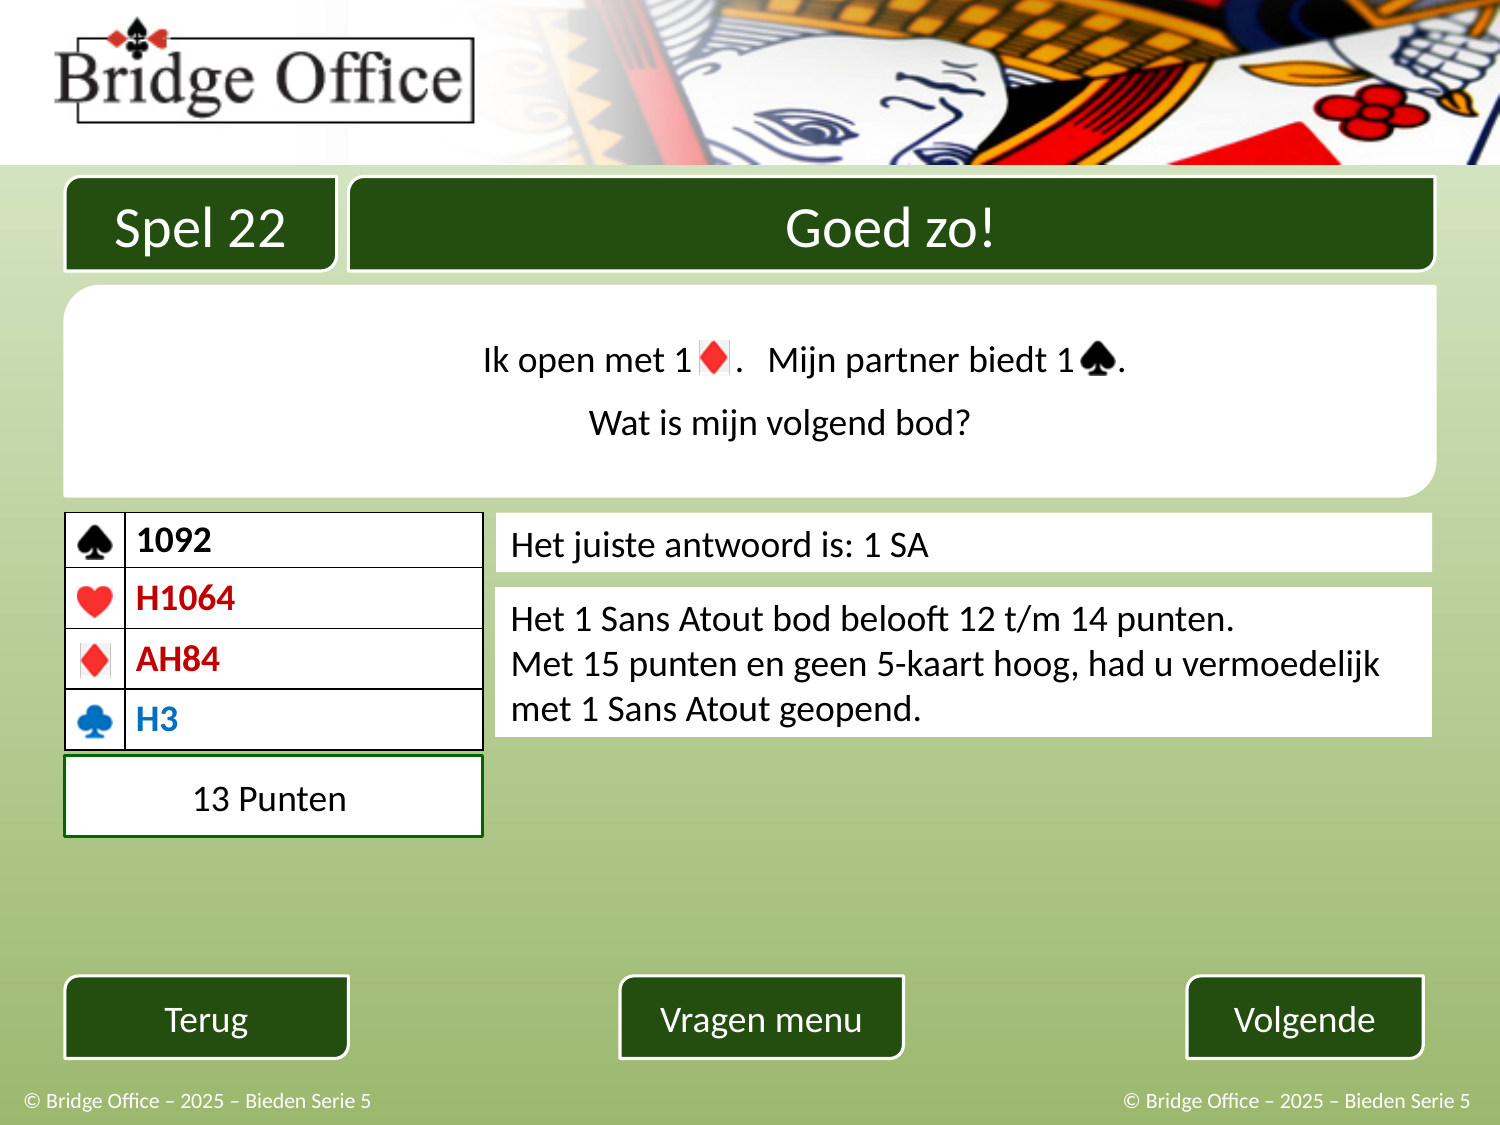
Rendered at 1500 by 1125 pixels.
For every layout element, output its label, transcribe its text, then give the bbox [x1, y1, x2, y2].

picture [77, 524, 114, 561]
text_box Goed zo! [346, 178, 1437, 273]
text_box © Bridge Office – 2025 – Bieden Serie 5 [1107, 1079, 1500, 1121]
text_box Volgende [1185, 974, 1425, 1061]
table_header [66, 513, 124, 567]
picture [77, 643, 114, 679]
text_box Vragen menu [618, 974, 906, 1061]
text_box Het juiste antwoord is: 1 SA [496, 512, 1433, 573]
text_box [63, 754, 484, 838]
text_box Spel 22 [63, 178, 339, 273]
table_cell [66, 568, 124, 628]
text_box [63, 284, 1437, 498]
table_cell [66, 690, 124, 749]
picture [77, 585, 114, 618]
picture [0, 0, 1500, 166]
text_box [8, 1079, 393, 1121]
text_box Het 1 Sans Atout bod belooft 12 t/m 14 punten. Met 15 punten en geen 5-kaart hoog, had u vermoedelijk met 1 Sans Atout geopend. [495, 587, 1432, 737]
table_cell H1064 [126, 568, 482, 628]
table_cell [126, 690, 482, 749]
text_box Terug [63, 974, 350, 1061]
table_cell AH84 [126, 629, 482, 688]
table_cell [66, 629, 124, 688]
table_header 1092 [126, 513, 482, 567]
picture [1079, 340, 1116, 376]
picture [77, 703, 114, 740]
picture [696, 340, 733, 376]
